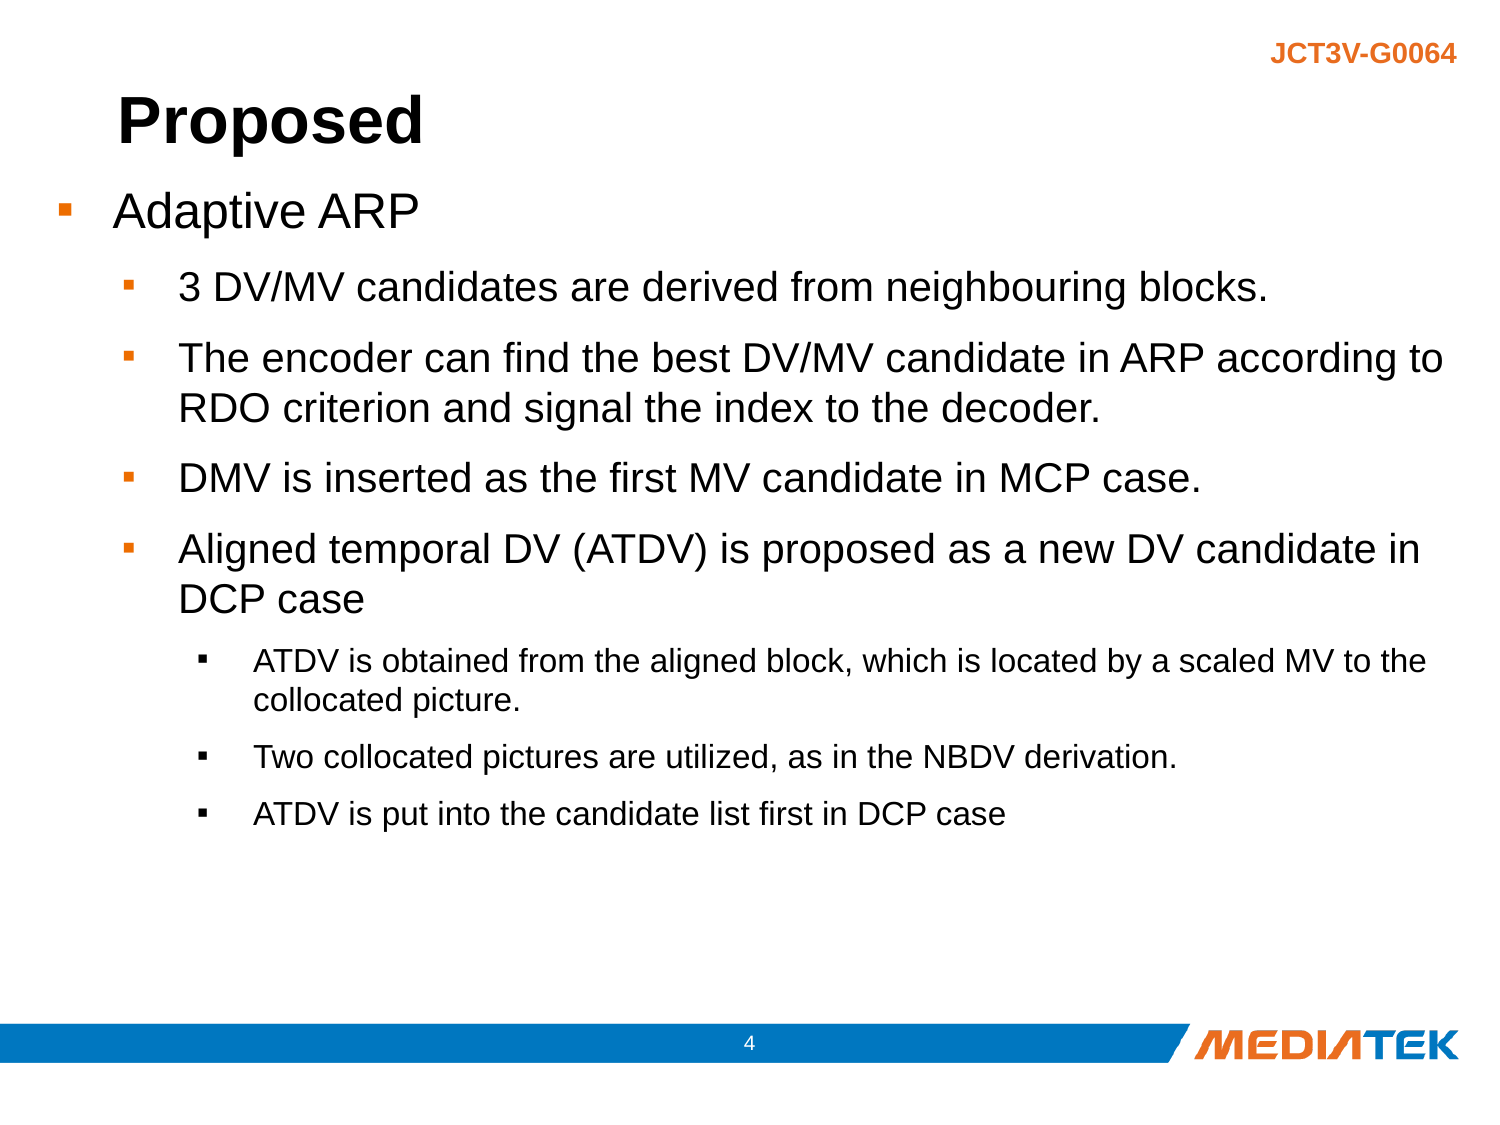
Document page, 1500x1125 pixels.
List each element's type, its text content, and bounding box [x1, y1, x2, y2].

title Proposed [102, 62, 1426, 170]
list Adaptive ARP 3 DV/MV candidates are derived from neighbouring blocks. The encoder can find the best DV/MV candidate in ARP according to RDO criterion and signal the index to the decoder. DMV is inserted as the first MV candidate in MCP case. Aligned temporal DV (ATDV) is proposed as a new DV candidate in DCP case ATDV is obtained from the aligned block, which is located by a scaled MV to the collocated picture. Two collocated pictures are utilized, as in the NBDV derivation. ATDV is put into the candidate list first in DCP case [41, 170, 1500, 998]
picture [789, 1023, 1459, 1063]
slide_number 3 [711, 1022, 789, 1090]
picture [0, 1023, 711, 1063]
